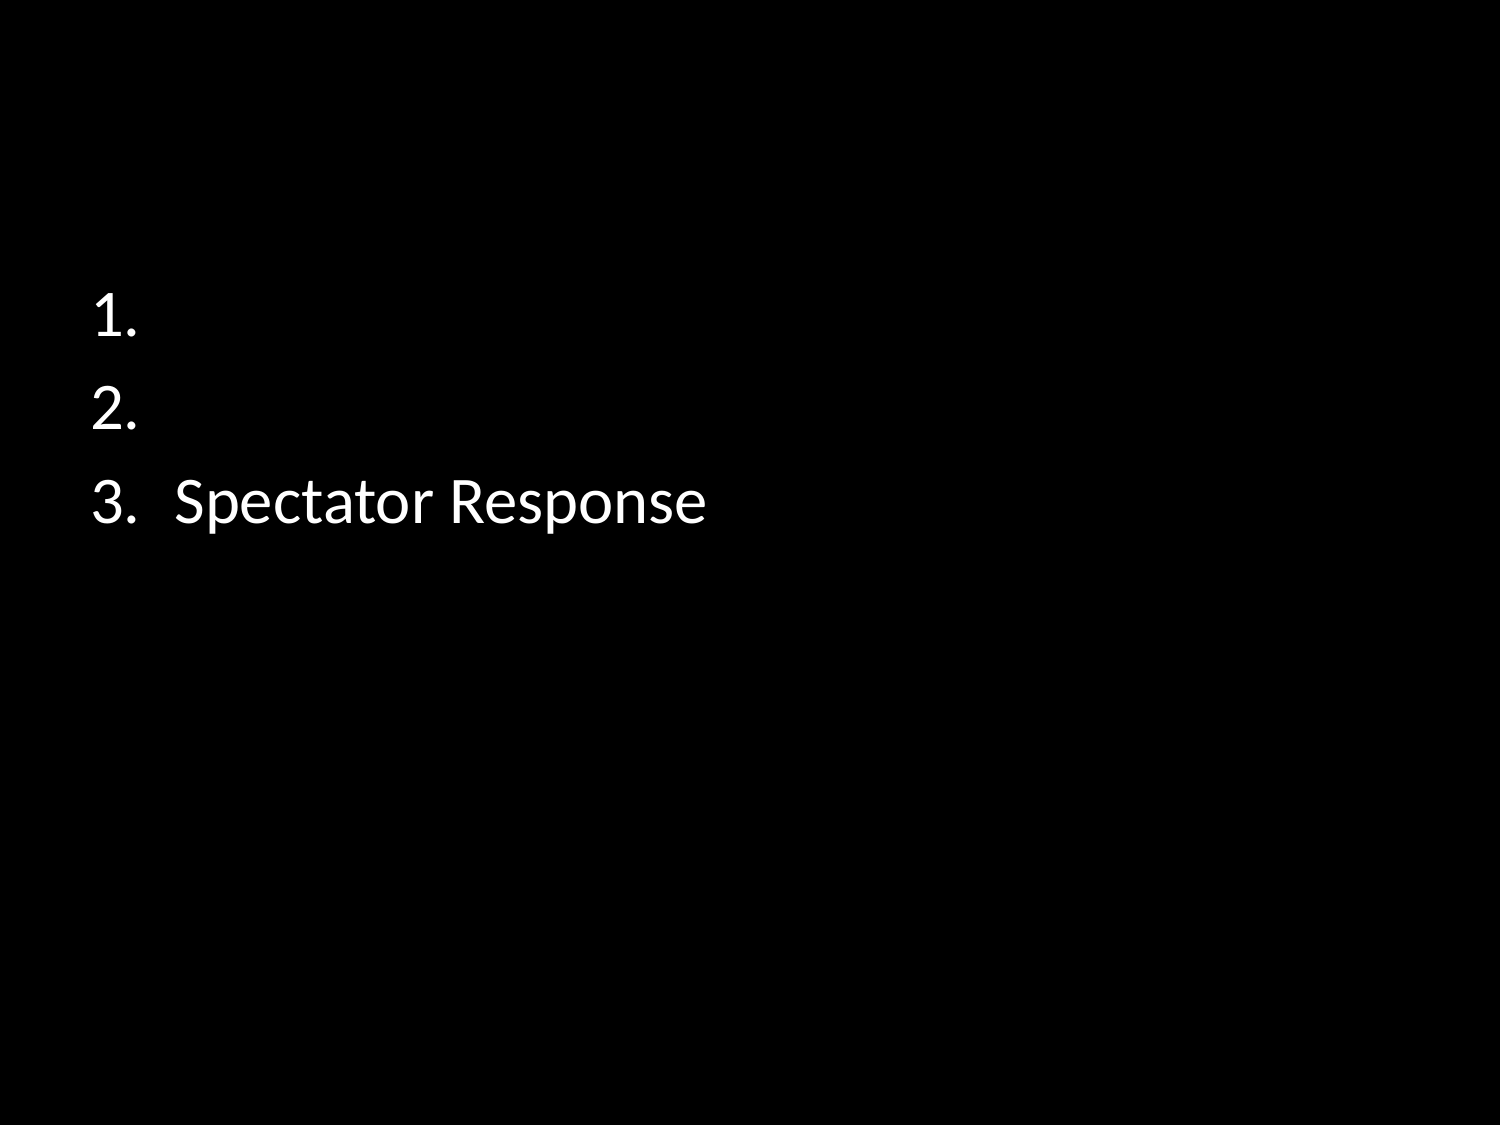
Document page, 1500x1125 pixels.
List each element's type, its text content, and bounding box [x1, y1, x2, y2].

list Spectator Response [75, 262, 1425, 1005]
